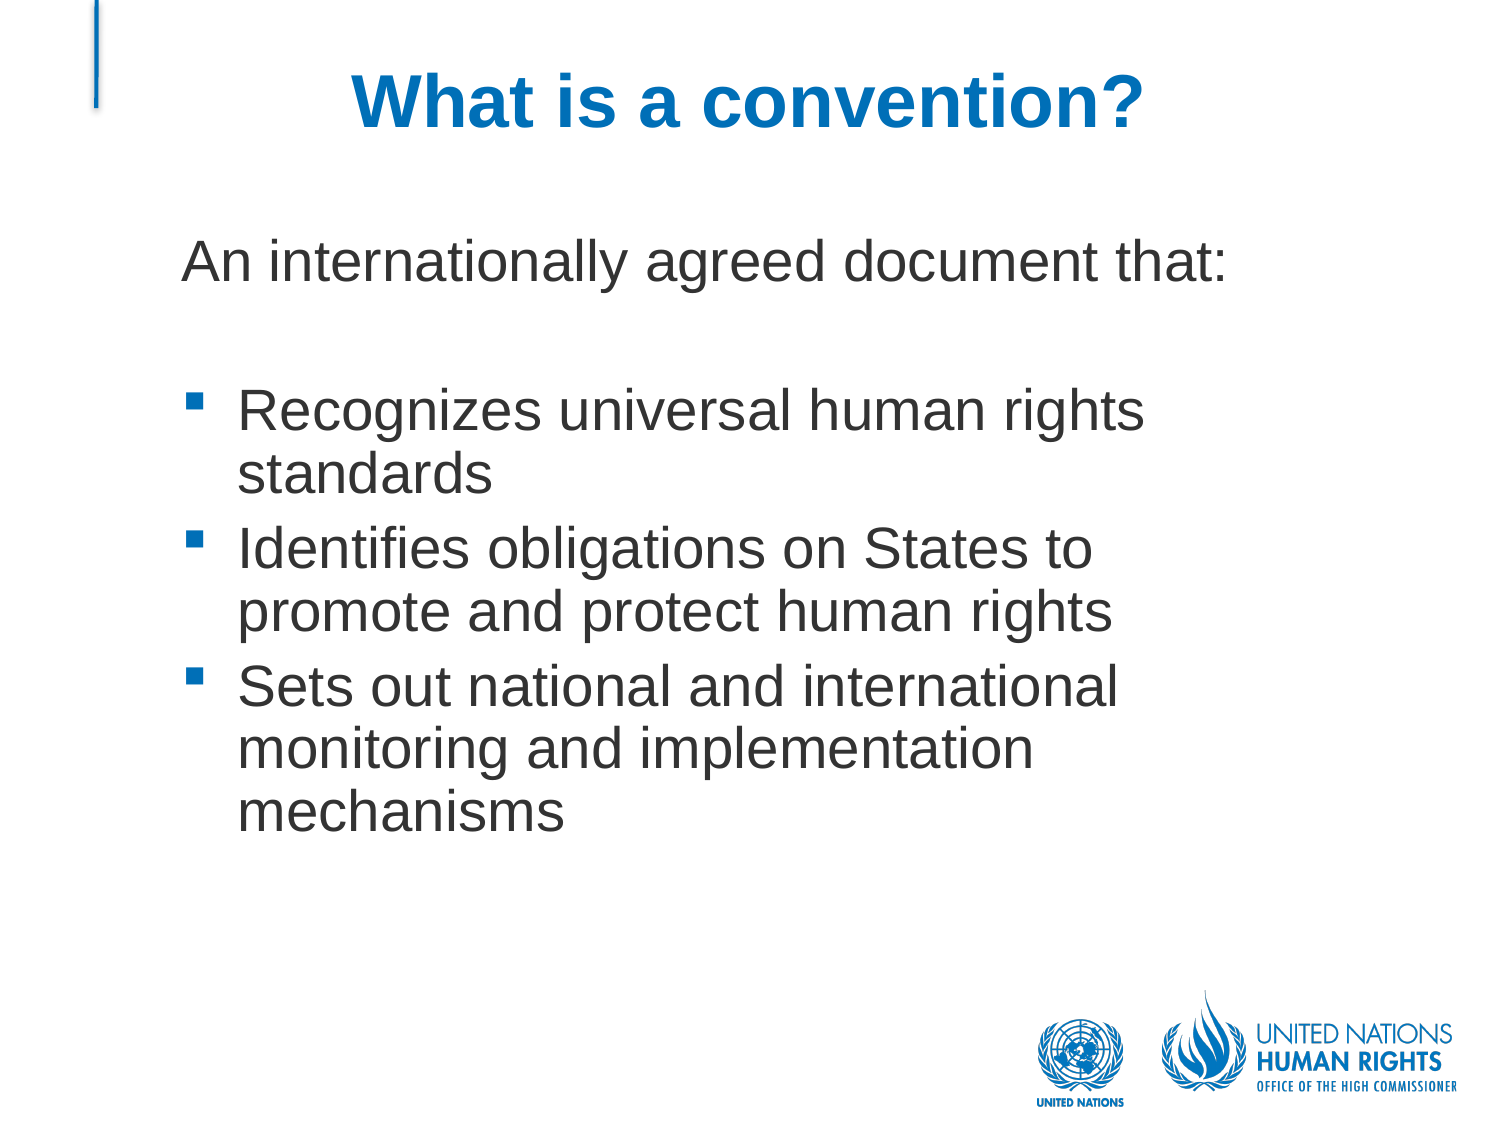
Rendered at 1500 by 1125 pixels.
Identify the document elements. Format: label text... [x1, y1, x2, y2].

picture [1037, 990, 1457, 1107]
text_box An internationally agreed document that: Recognizes universal human rights standards Identifies obligations on States to promote and protect human rights Sets out national and international monitoring and implementation mechanisms [166, 223, 1325, 893]
title What is a convention? [62, 45, 1437, 224]
